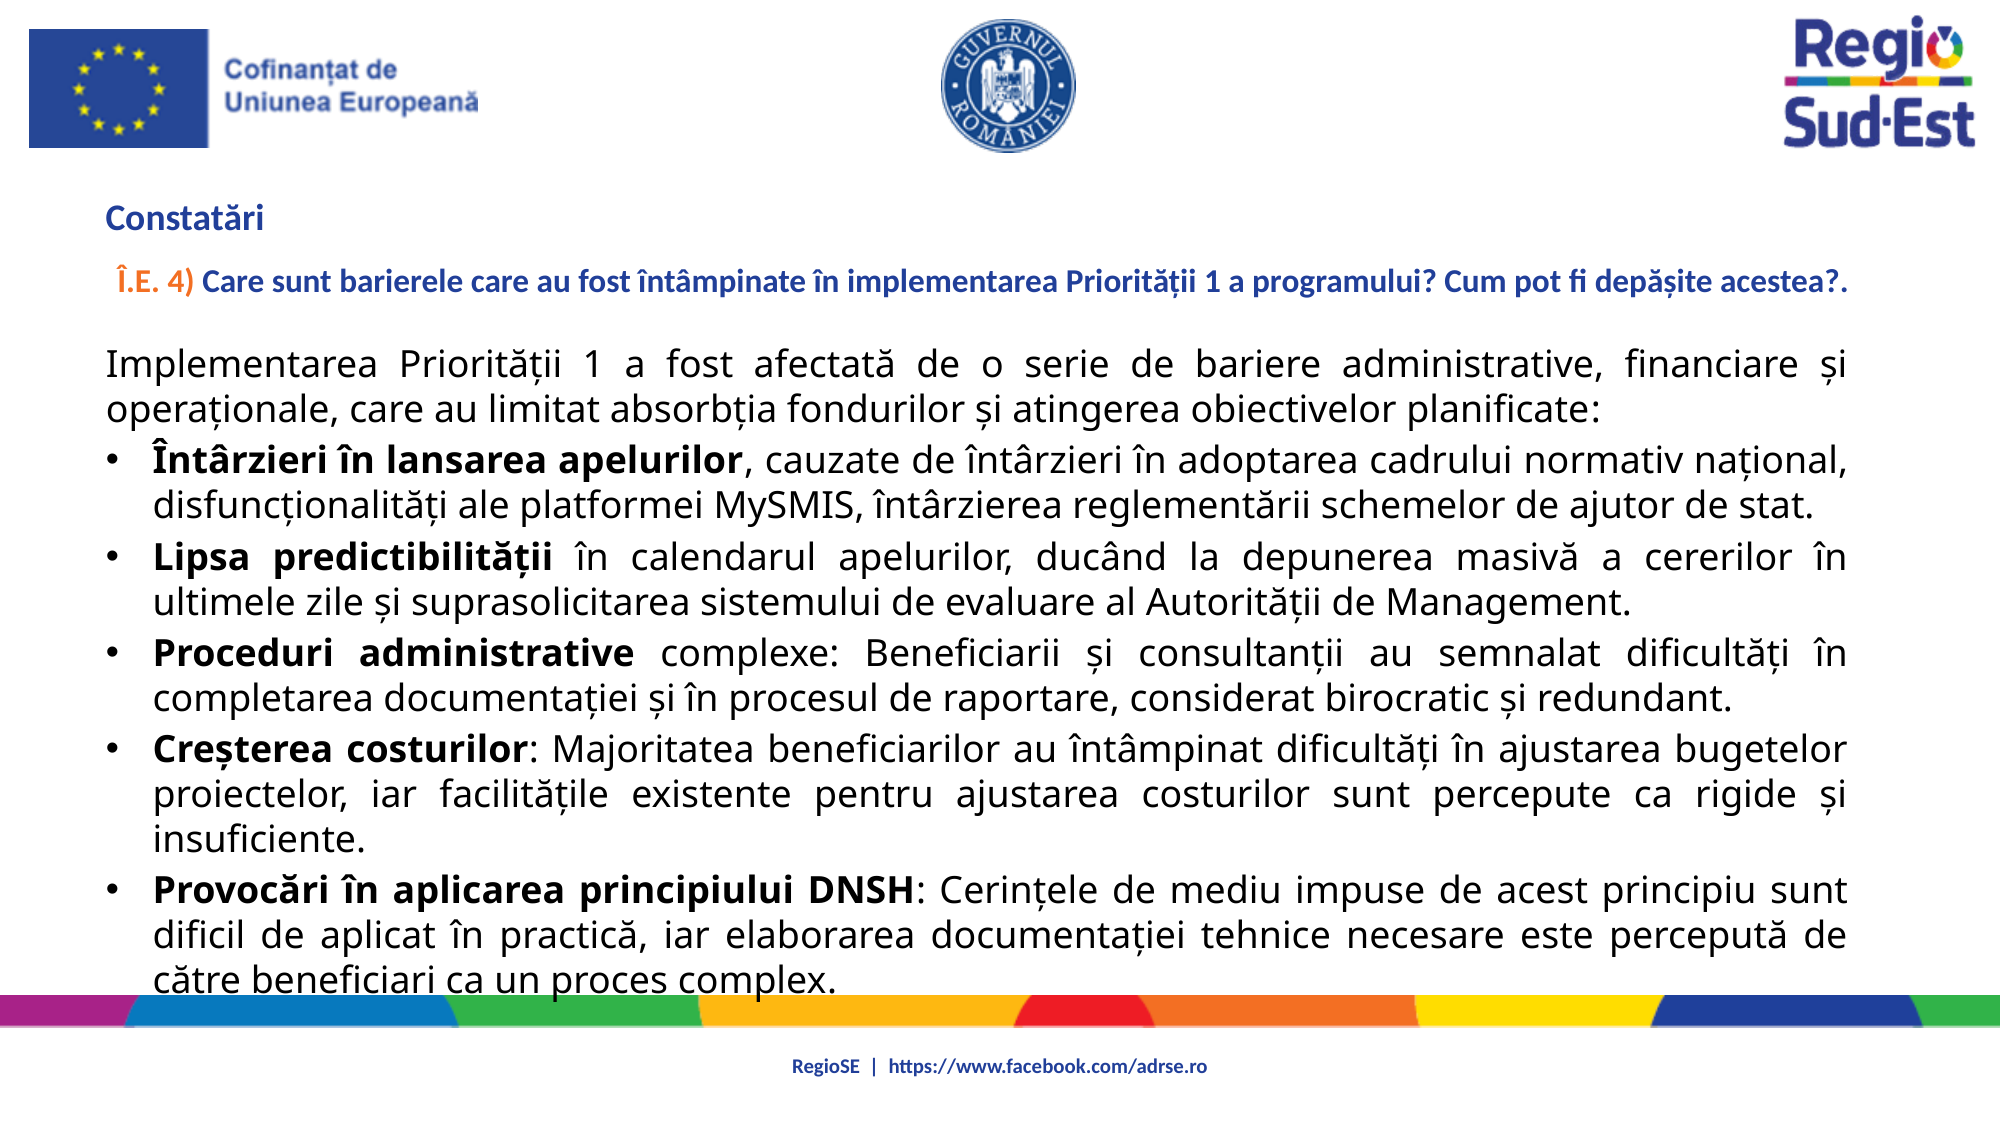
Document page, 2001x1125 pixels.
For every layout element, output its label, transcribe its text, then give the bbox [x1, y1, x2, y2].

picture [1759, 0, 2000, 220]
text_box Î.E. 4) Care sunt barierele care au fost întâmpinate în implementarea Priorității 1 a programului? Cum pot fi depășite acestea?. [102, 245, 1979, 306]
picture [941, 19, 1076, 153]
text_box RegioSE | https://www.facebook.com/adrse.ro [776, 1029, 1223, 1085]
picture [28, 28, 478, 148]
picture [0, 995, 2000, 1029]
text_box Implementarea Priorității 1 a fost afectată de o serie de bariere administrative, financiare și operaționale, care au limitat absorbția fondurilor și atingerea obiectivelor planificate: Întârzieri în lansarea apelurilor, cauzate de întârzieri în adoptarea cadrului normativ național, disfuncționalități ale platformei MySMIS, întârzierea reglementării schemelor de ajutor de stat. Lipsa predictibilității în calendarul apelurilor, ducând la depunerea masivă a cererilor în ultimele zile și suprasolicitarea sistemului de evaluare al Autorității de Management. Proceduri administrative complexe: Beneficiarii și consultanții au semnalat dificultăți în completarea documentației și în procesul de raportare, considerat birocratic și redundant. Creșterea costurilor: Majoritatea beneficiarilor au întâmpinat dificultăți în ajustarea bugetelor proiectelor, iar facilitățile existente pentru ajustarea costurilor sunt percepute ca rigide și insuficiente. Provocări în aplicarea principiului DNSH: Cerințele de mediu impuse de acest principiu sunt dificil de aplicat în practică, iar elaborarea documentației tehnice necesare este percepută de către beneficiari ca un proces complex. [91, 332, 1864, 995]
text_box Constatări [90, 185, 1191, 246]
